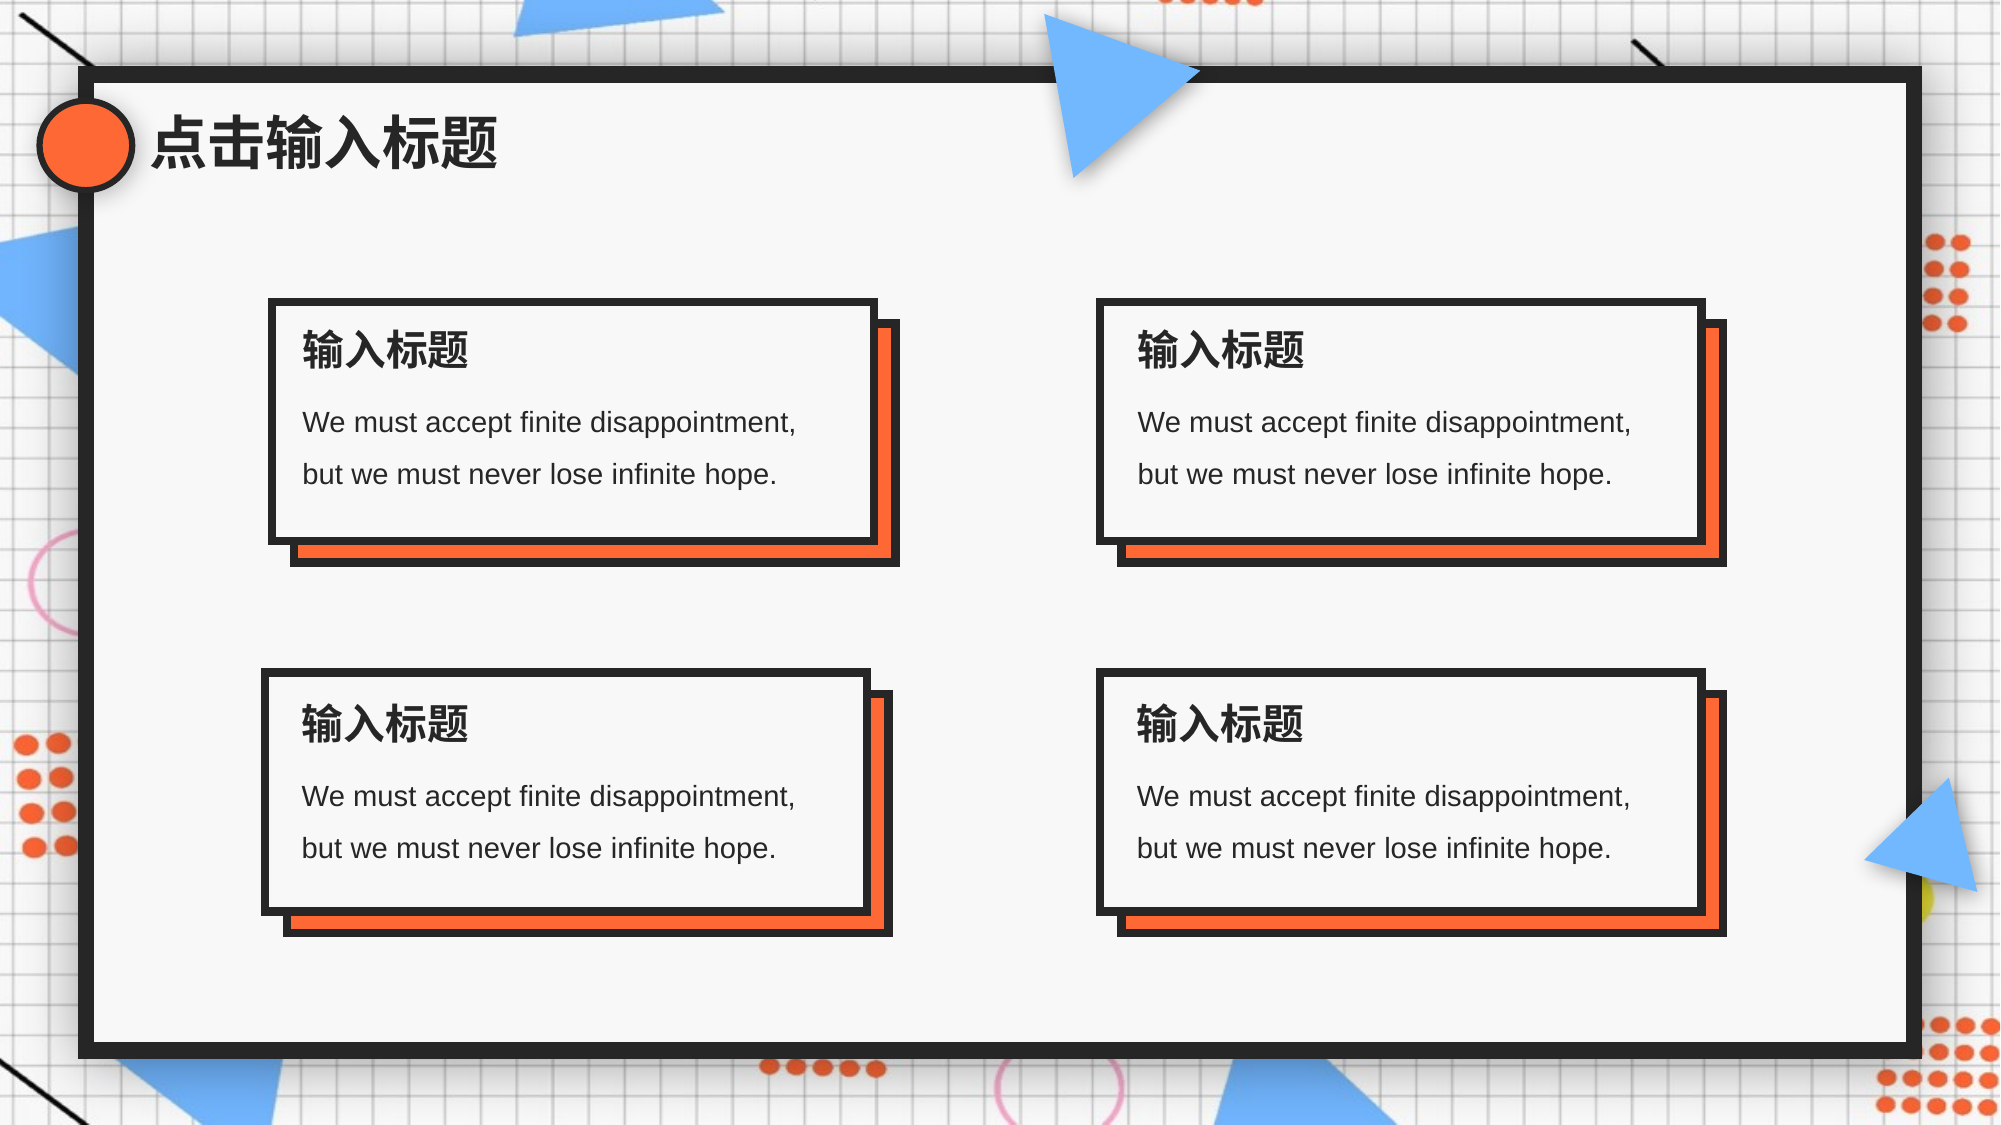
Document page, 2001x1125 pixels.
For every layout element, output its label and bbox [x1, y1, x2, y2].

text_box [85, 73, 1915, 1051]
text_box [272, 301, 896, 563]
text_box [1042, 12, 1203, 180]
text_box [1099, 672, 1724, 933]
picture [0, 0, 2001, 1125]
text_box [265, 672, 889, 933]
text_box [39, 99, 516, 191]
text_box [1862, 775, 1979, 894]
text_box [1099, 301, 1724, 563]
